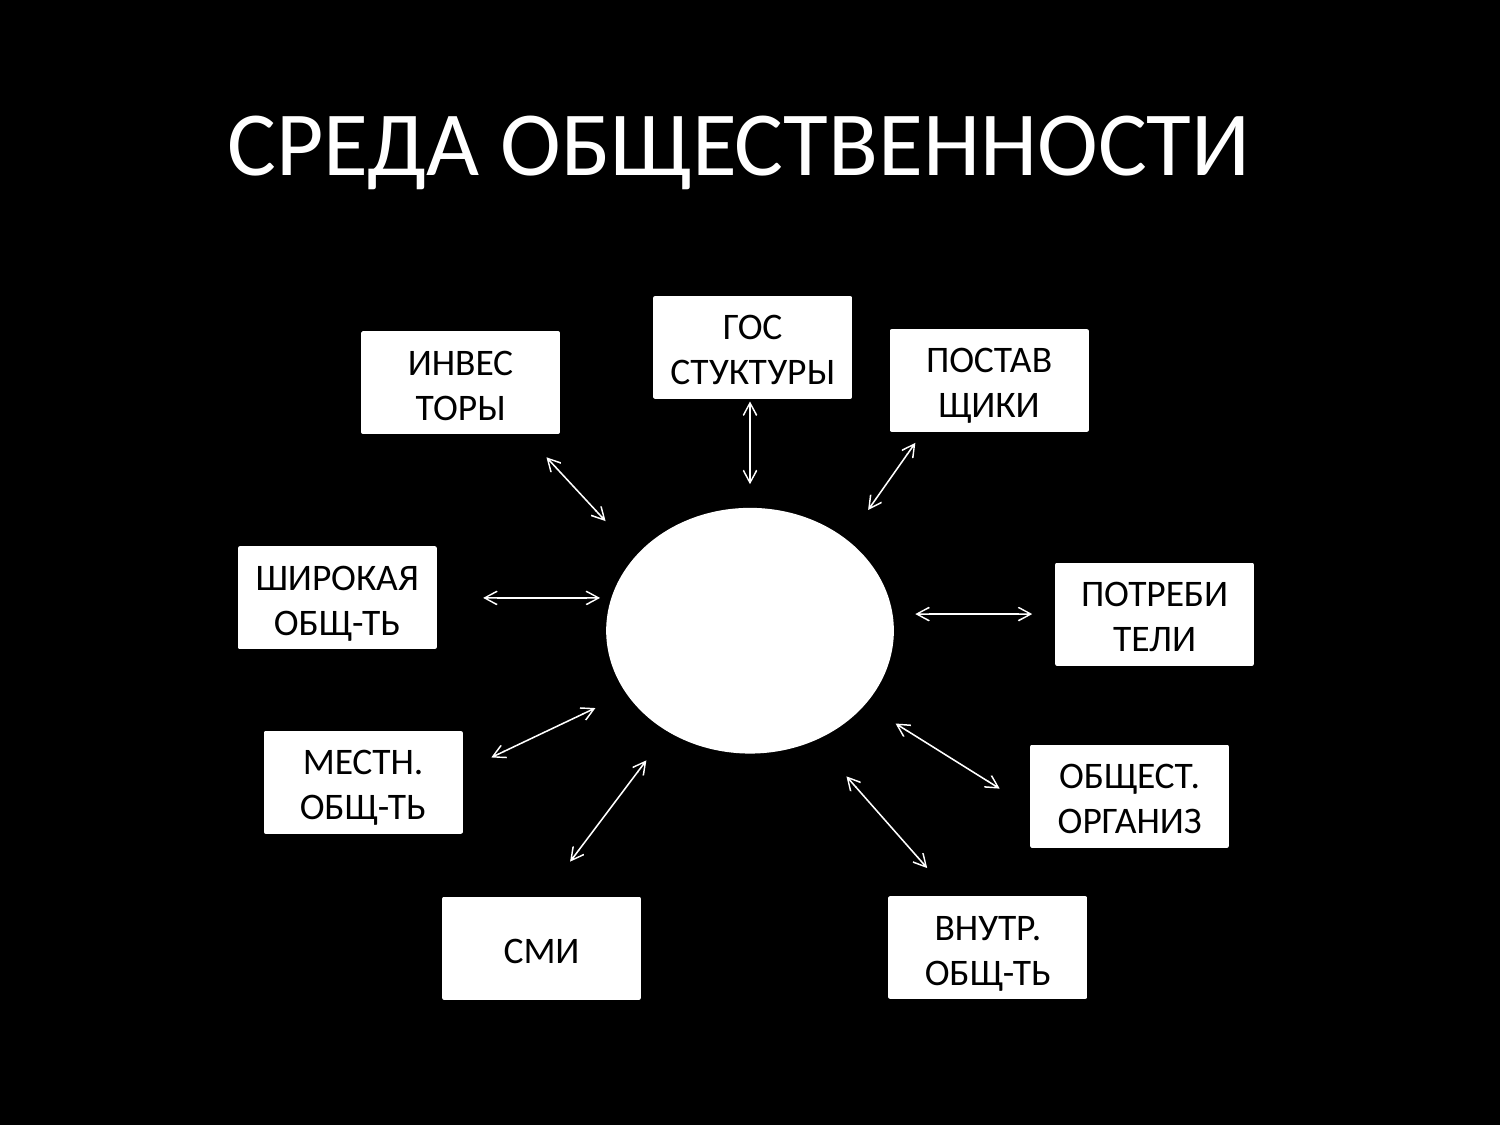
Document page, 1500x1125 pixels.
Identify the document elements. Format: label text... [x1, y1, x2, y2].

text_box ВНУТР. ОБЩ-ТЬ [888, 896, 1087, 999]
text_box МЕСТН. ОБЩ-ТЬ [264, 731, 463, 834]
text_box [569, 760, 647, 862]
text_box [546, 457, 606, 522]
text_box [867, 442, 916, 511]
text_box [491, 707, 596, 758]
text_box ГОС СТУКТУРЫ [653, 296, 852, 399]
text_box ШИРОКАЯ ОБЩ-ТЬ [238, 546, 437, 649]
text_box ОБЩЕСТ.ОРГАНИЗ [1030, 745, 1229, 848]
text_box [895, 723, 1000, 789]
text_box ИНВЕС ТОРЫ [361, 331, 560, 434]
text_box ПОСТАВ ЩИКИ [890, 329, 1089, 432]
text_box [606, 507, 894, 754]
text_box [846, 776, 928, 869]
text_box ПОТРЕБИТЕЛИ [1055, 563, 1254, 666]
title СРЕДА ОБЩЕСТВЕННОСТИ [75, 45, 1425, 233]
text_box СМИ [442, 897, 641, 1000]
